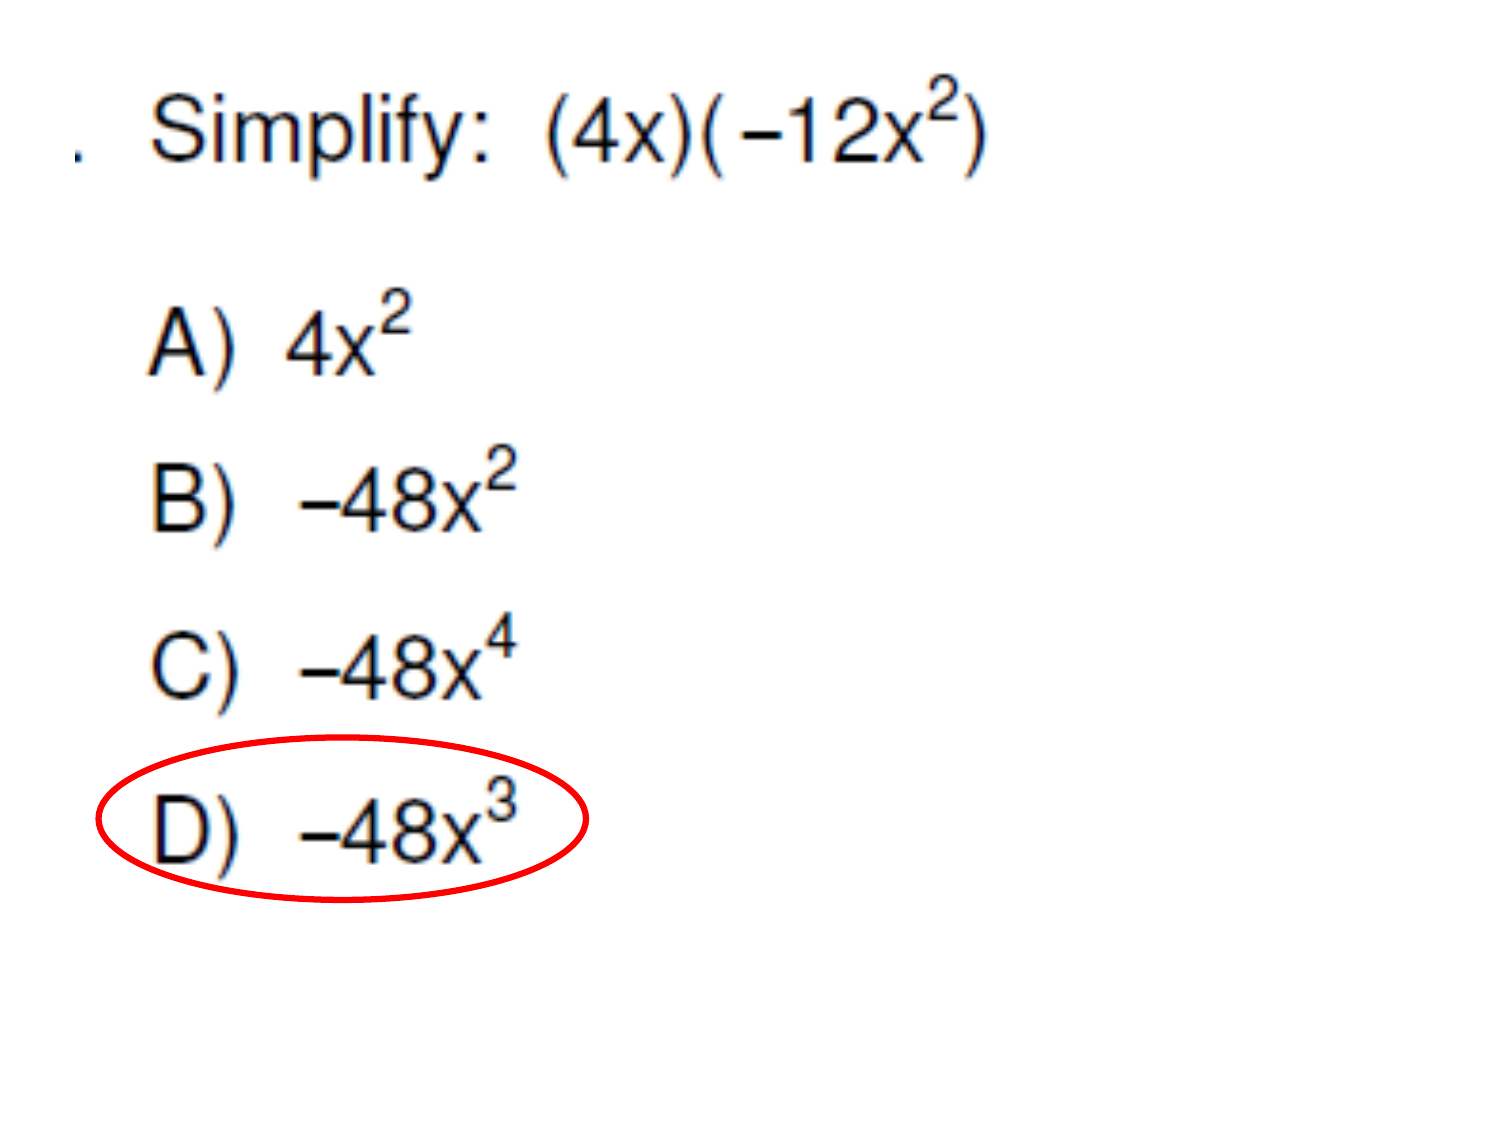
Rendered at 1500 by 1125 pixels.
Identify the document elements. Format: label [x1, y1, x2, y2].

picture [74, 49, 1088, 964]
